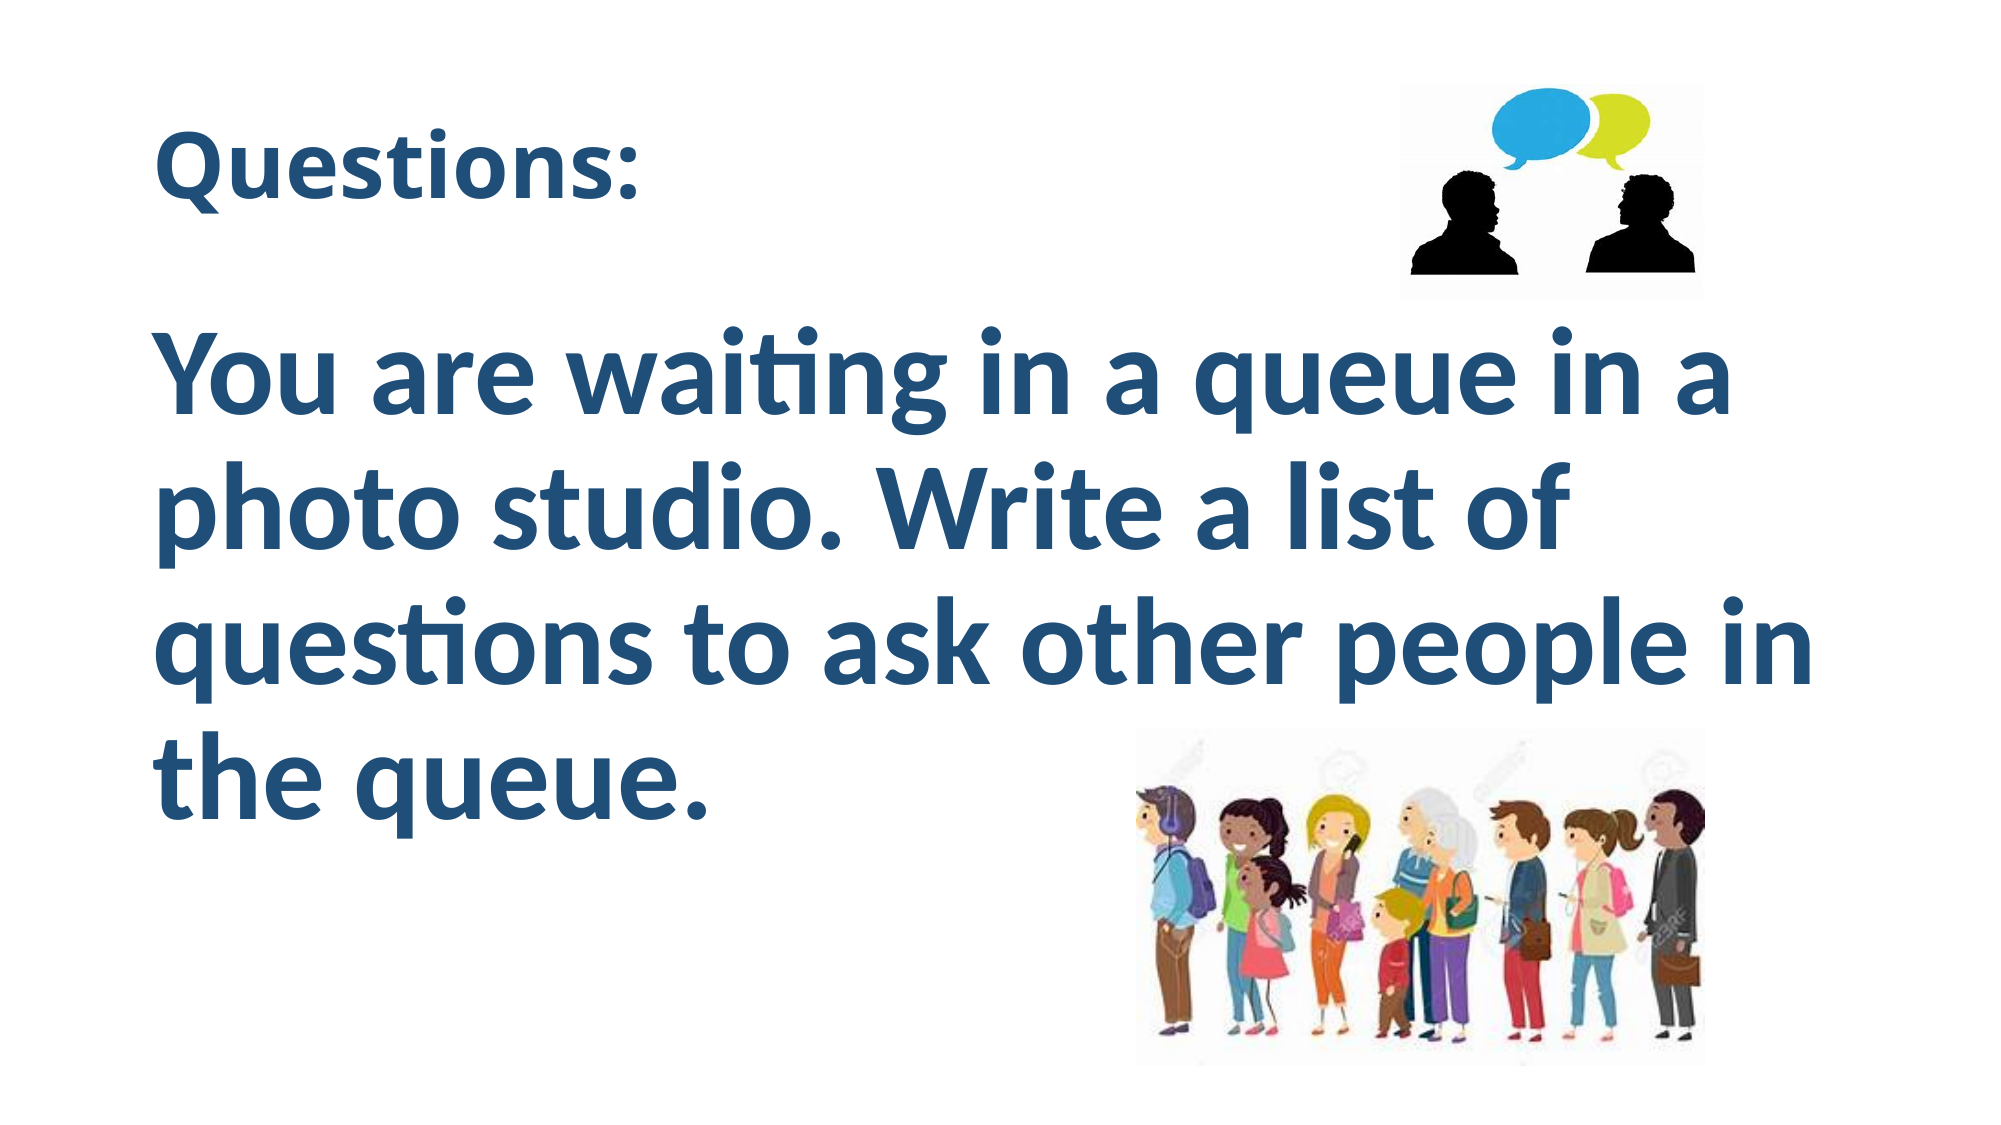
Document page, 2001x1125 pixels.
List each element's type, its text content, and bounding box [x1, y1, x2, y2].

title Questions: [137, 59, 1863, 278]
list You are waiting in a queue in a photo studio. Write a list of questions to ask other people in the queue. [137, 299, 1863, 1014]
picture [1136, 727, 1705, 1066]
picture [1399, 84, 1705, 300]
